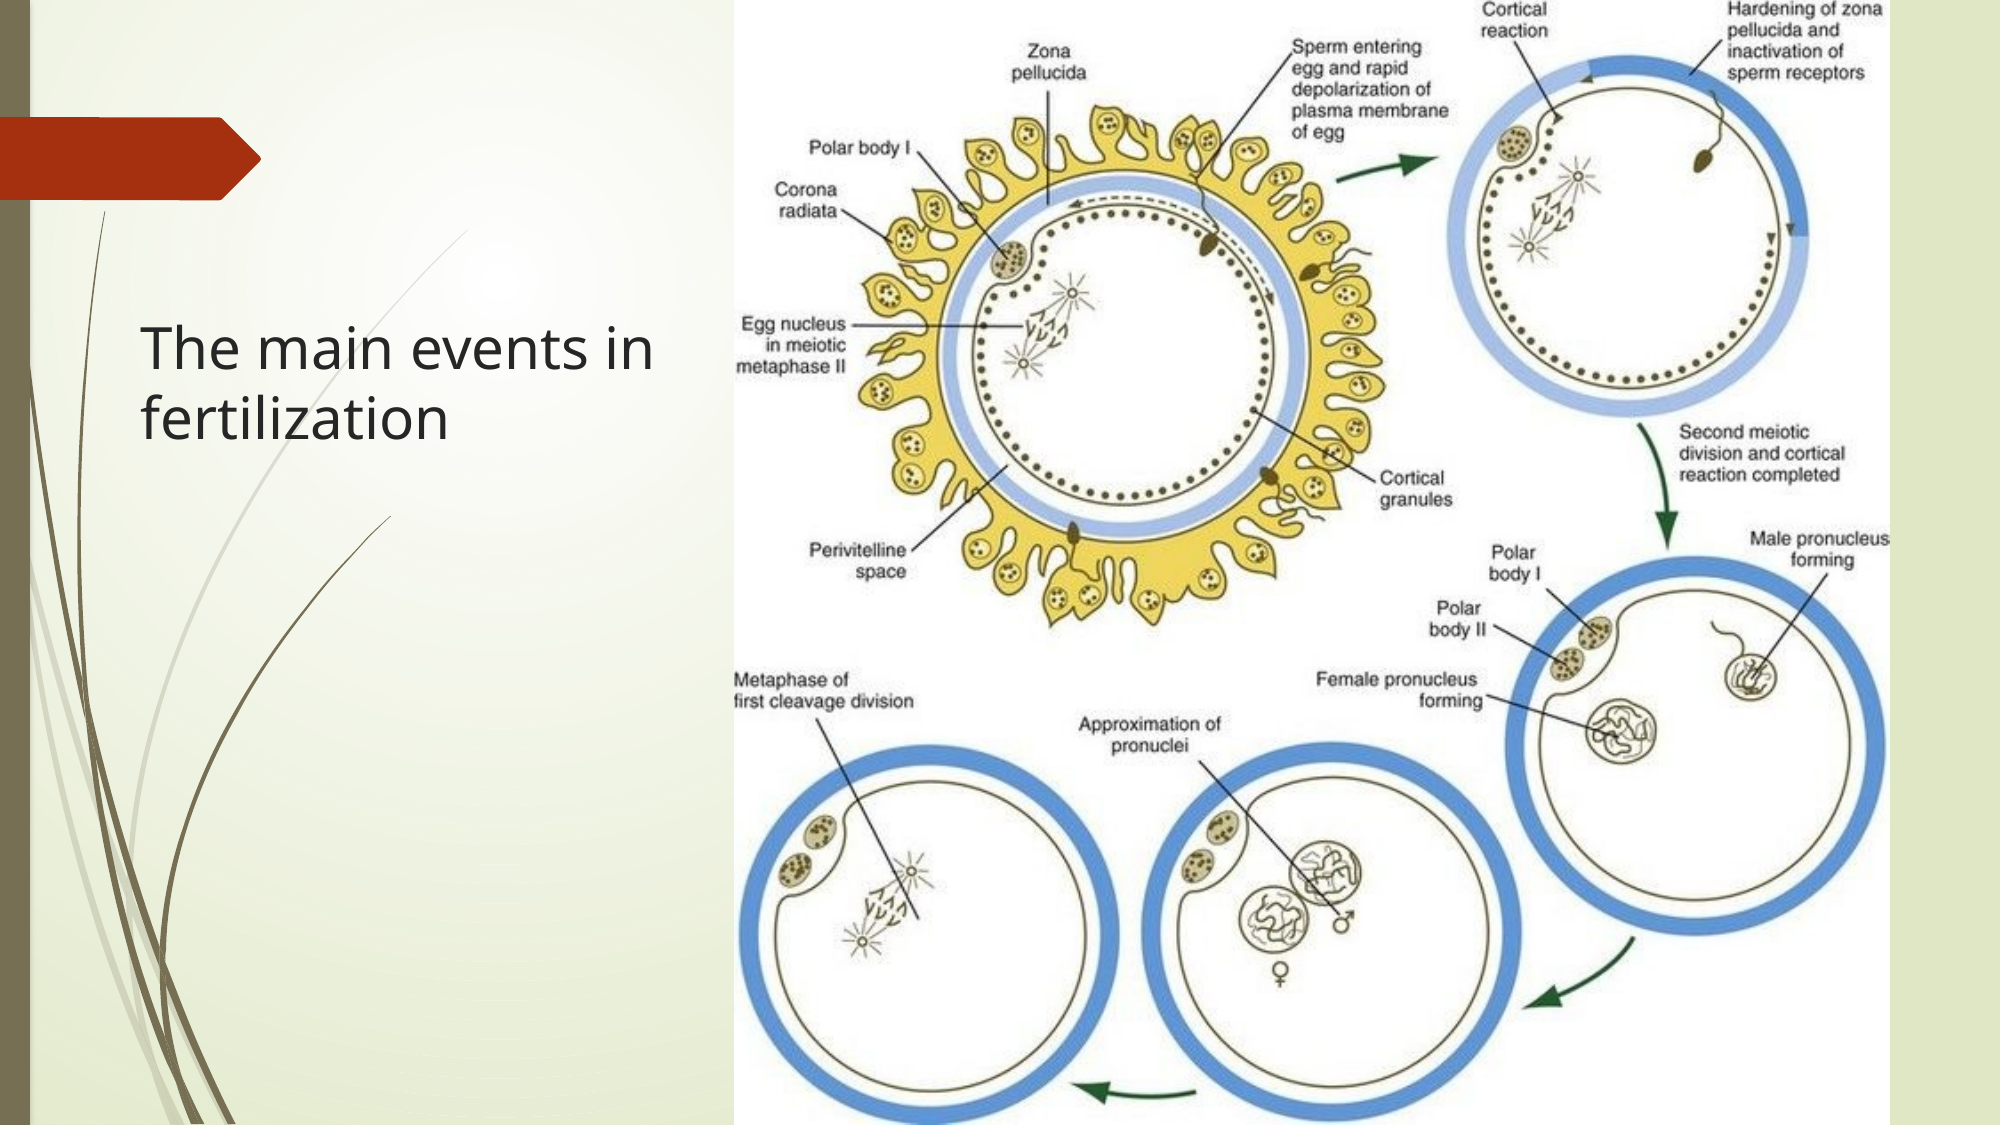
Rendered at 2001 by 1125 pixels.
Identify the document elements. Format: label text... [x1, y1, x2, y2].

title The main events in fertilization [125, 303, 730, 514]
picture [734, 0, 1890, 1125]
